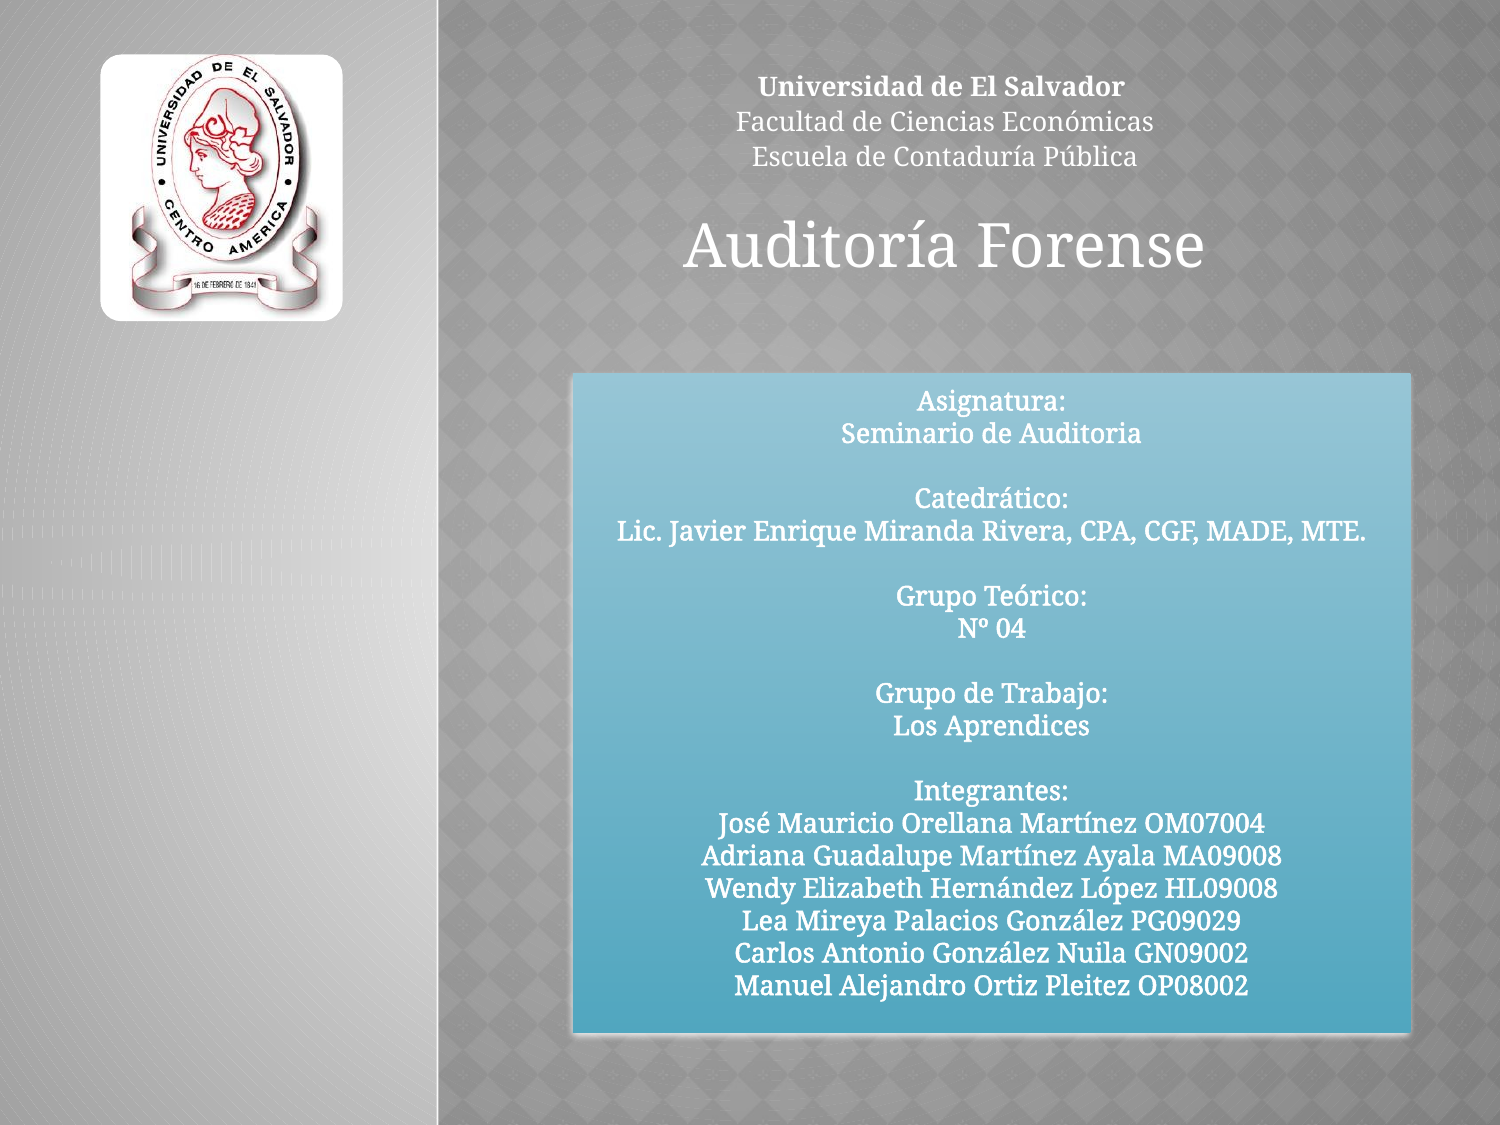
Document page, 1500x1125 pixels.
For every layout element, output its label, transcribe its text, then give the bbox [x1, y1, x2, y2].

subtitle Universidad de El Salvador Facultad de Ciencias Económicas Escuela de Contaduría Pública Auditoría Forense [525, 54, 1365, 327]
picture [99, 54, 344, 322]
title Asignatura: Seminario de Auditoria Catedrático: Lic. Javier Enrique Miranda Rivera, CPA, CGF, MADE, MTE. Grupo Teórico: Nº 04 Grupo de Trabajo: Los Aprendices Integrantes: José Mauricio Orellana Martínez OM07004 Adriana Guadalupe Martínez Ayala MA09008 Wendy Elizabeth Hernández López HL09008 Lea Mireya Palacios González PG09029 Carlos Antonio González Nuila GN09002 Manuel Alejandro Ortiz Pleitez OP08002 [572, 373, 1411, 1033]
